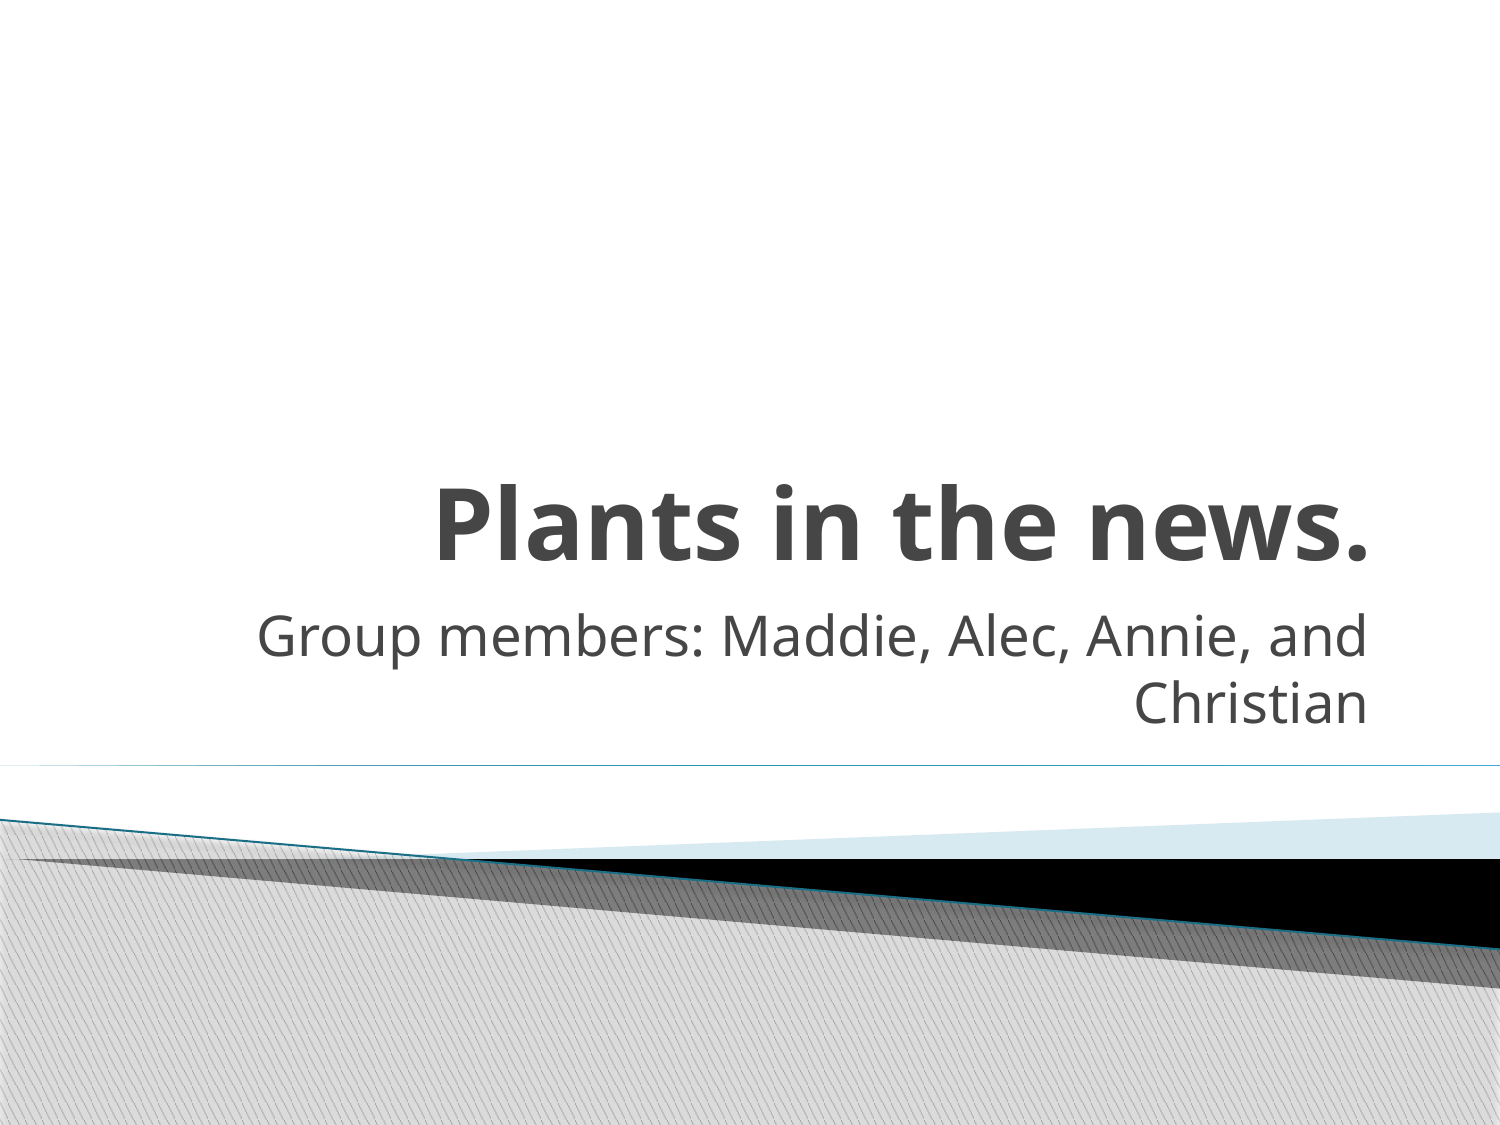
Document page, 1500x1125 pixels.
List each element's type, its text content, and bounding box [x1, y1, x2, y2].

subtitle Group members: Maddie, Alec, Annie, and Christian [112, 592, 1388, 790]
picture [5, 859, 1500, 989]
title Plants in the news. [112, 287, 1388, 588]
